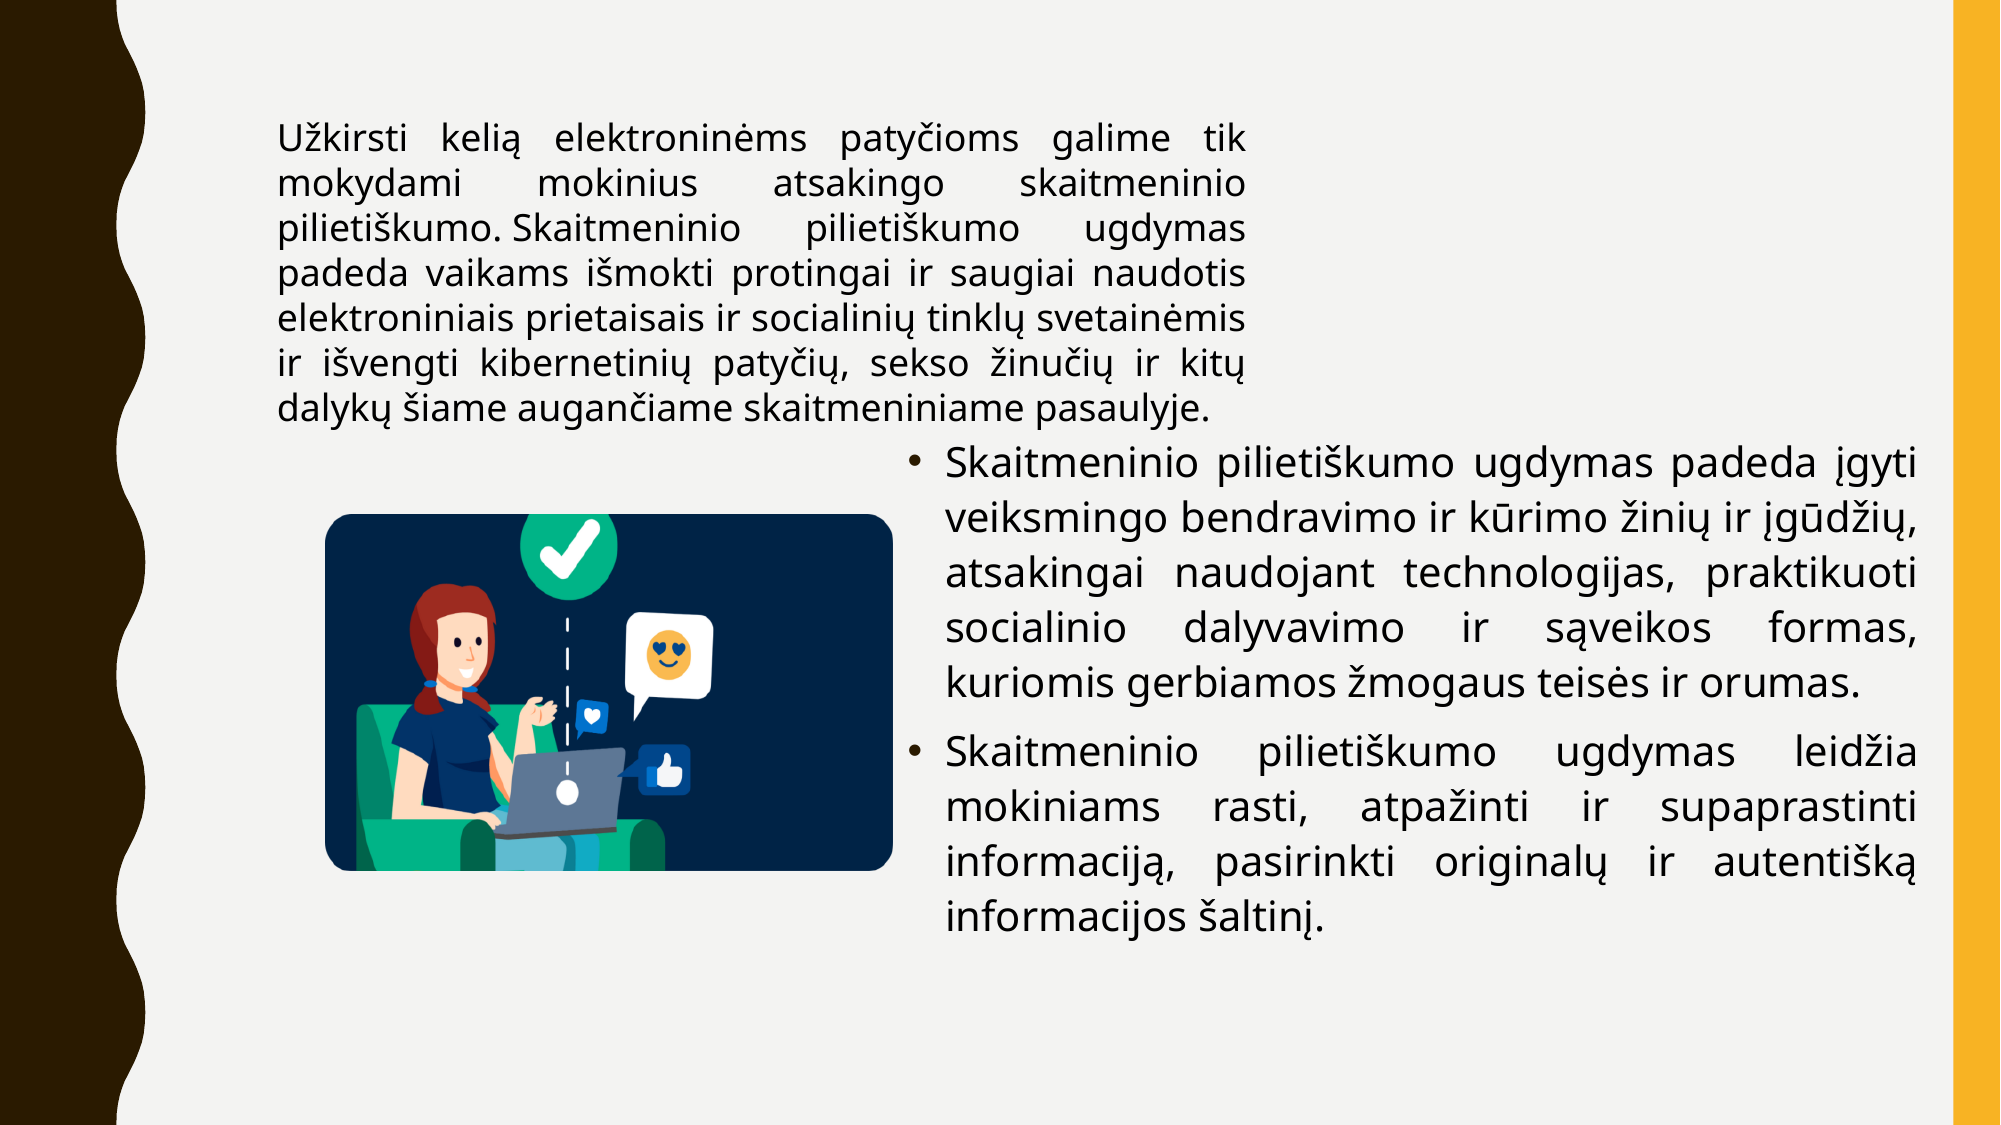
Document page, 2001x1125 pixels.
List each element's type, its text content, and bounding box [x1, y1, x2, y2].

text_box Užkirsti kelią elektroninėms patyčioms galime tik mokydami mokinius atsakingo skaitmeninio pilietiškumo. Skaitmeninio pilietiškumo ugdymas padeda vaikams išmokti protingai ir saugiai naudotis elektroniniais prietaisais ir socialinių tinklų svetainėmis ir išvengti kibernetinių patyčių, sekso žinučių ir kitų dalykų šiame augančiame skaitmeniniame pasaulyje. [262, 106, 1263, 436]
picture [325, 514, 893, 871]
text_box [182, 104, 1183, 262]
list Skaitmeninio pilietiškumo ugdymas padeda įgyti veiksmingo bendravimo ir kūrimo žinių ir įgūdžių, atsakingai naudojant technologijas, praktikuoti socialinio dalyvavimo ir sąveikos formas, kuriomis gerbiamos žmogaus teisės ir orumas. Skaitmeninio pilietiškumo ugdymas leidžia mokiniams rasti, atpažinti ir supaprastinti informaciją, pasirinkti originalų ir autentišką informacijos šaltinį. [892, 358, 1934, 990]
